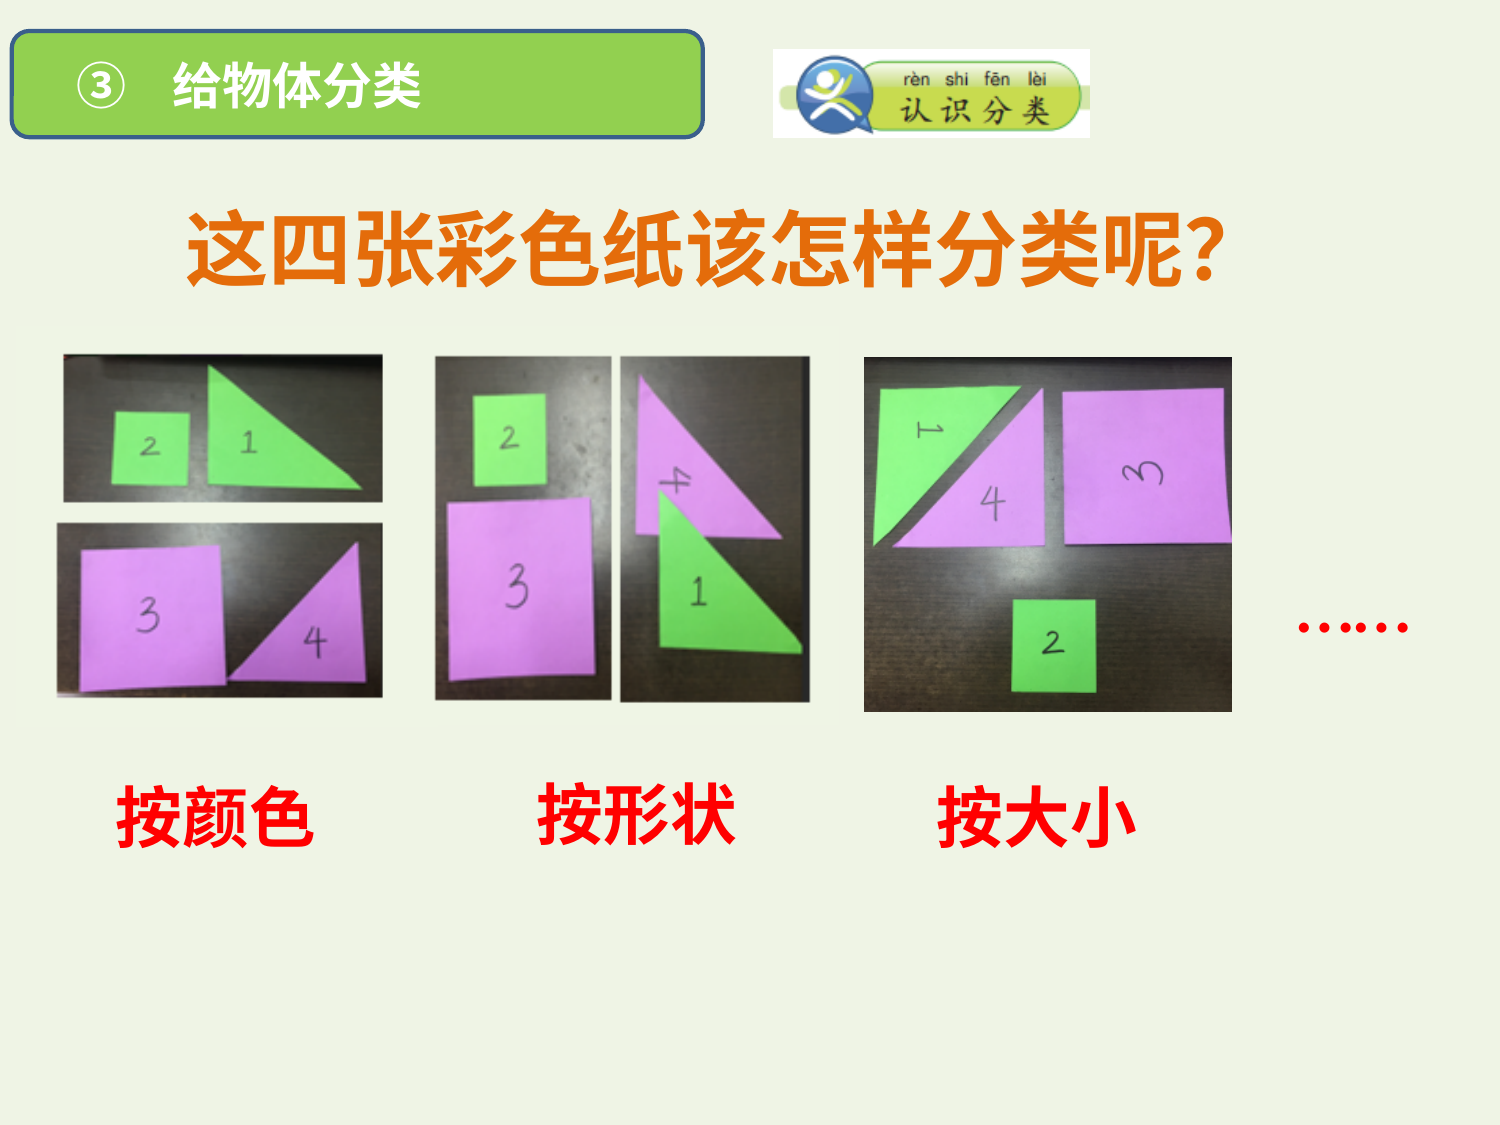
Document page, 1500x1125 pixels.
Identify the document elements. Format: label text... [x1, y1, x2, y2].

picture [864, 357, 1232, 712]
text_box …… [1281, 541, 1465, 657]
text_box ③ 给物体分类 [9, 28, 705, 140]
text_box 按颜色 [101, 768, 354, 863]
picture [16, 325, 839, 727]
text_box 按大小 [922, 768, 1175, 863]
picture [773, 49, 1090, 138]
text_box 这四张彩色纸该怎样分类呢？ [171, 190, 1465, 305]
text_box 按形状 [521, 765, 774, 860]
